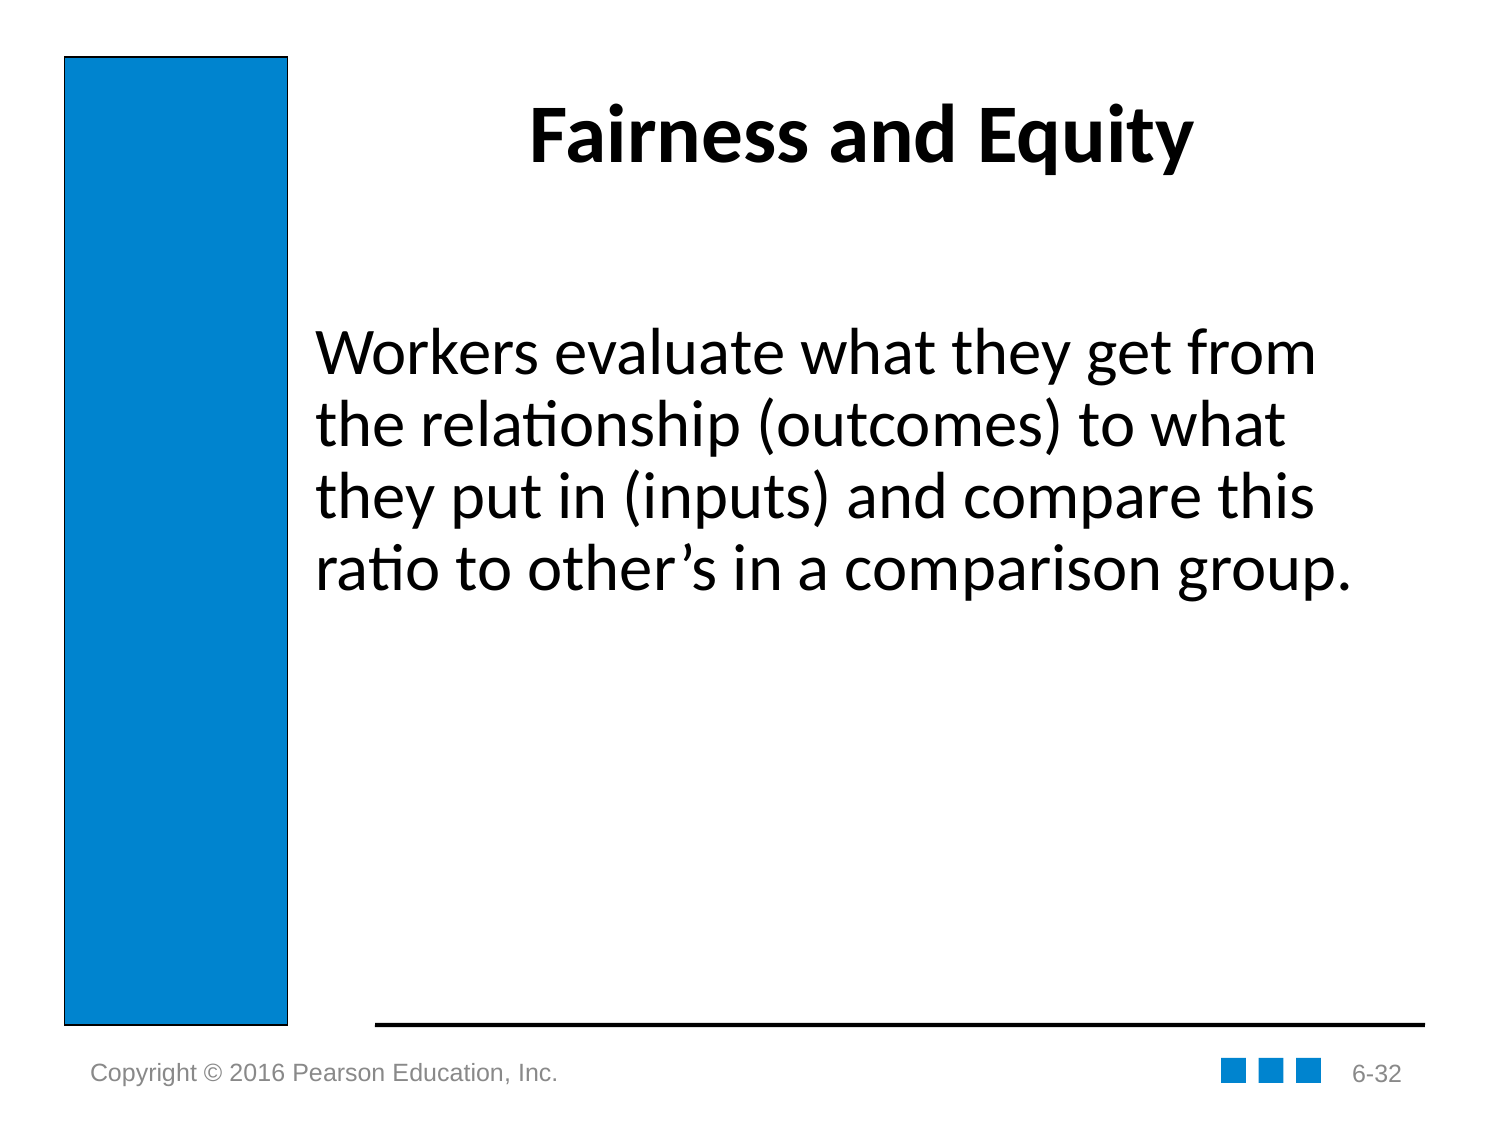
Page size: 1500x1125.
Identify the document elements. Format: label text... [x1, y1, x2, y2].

list Workers evaluate what they get from the relationship (outcomes) to what they put in (inputs) and compare this ratio to other’s in a comparison group. [300, 309, 1425, 773]
text_box Copyright © 2016 Pearson Education, Inc. [75, 1055, 625, 1088]
text_box [64, 56, 288, 1025]
text_box 6-32 [1333, 1050, 1421, 1095]
title Fairness and Equity [300, 50, 1425, 208]
text_box [1221, 1057, 1246, 1083]
text_box [1258, 1057, 1284, 1083]
text_box [1296, 1057, 1321, 1083]
